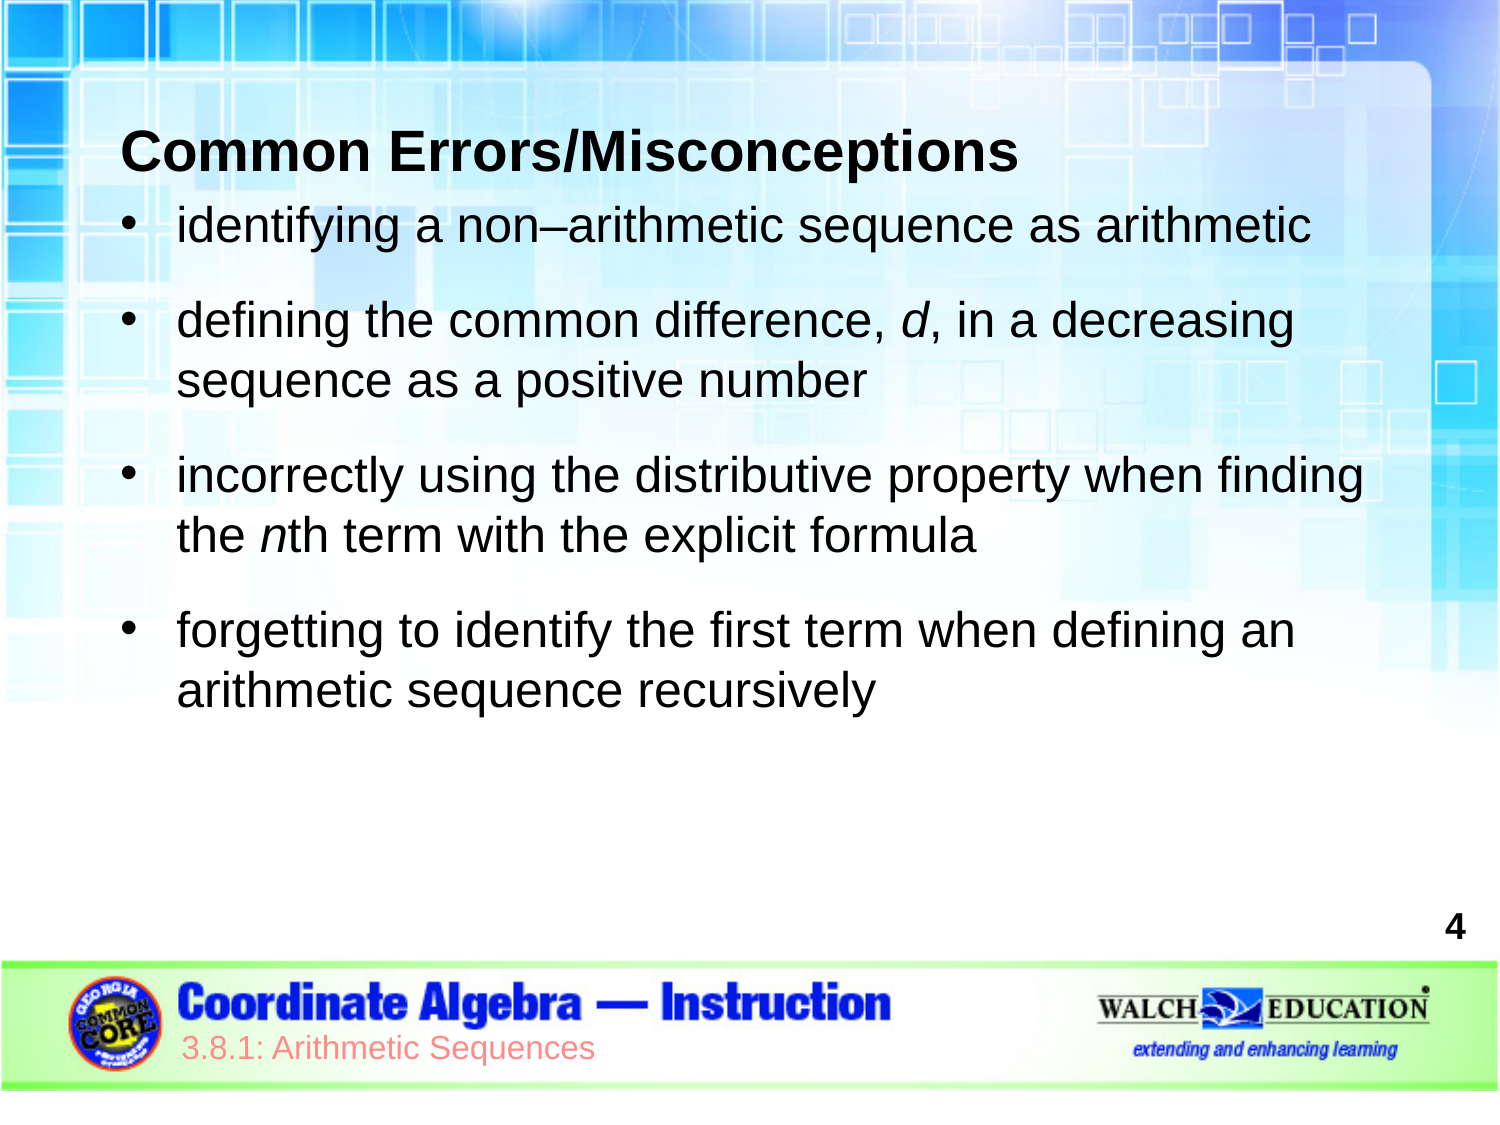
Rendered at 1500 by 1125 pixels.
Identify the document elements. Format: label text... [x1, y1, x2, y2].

slide_number 4 [1361, 901, 1481, 949]
picture [1, 0, 1500, 1091]
footer 3.8.1: Arithmetic Sequences [166, 1024, 1080, 1069]
subtitle Common Errors/Misconceptions identifying a non–arithmetic sequence as arithmetic defining the common difference, d, in a decreasing sequence as a positive number incorrectly using the distributive property when finding the nth term with the explicit formula forgetting to identify the first term when defining an arithmetic sequence recursively [105, 105, 1394, 925]
